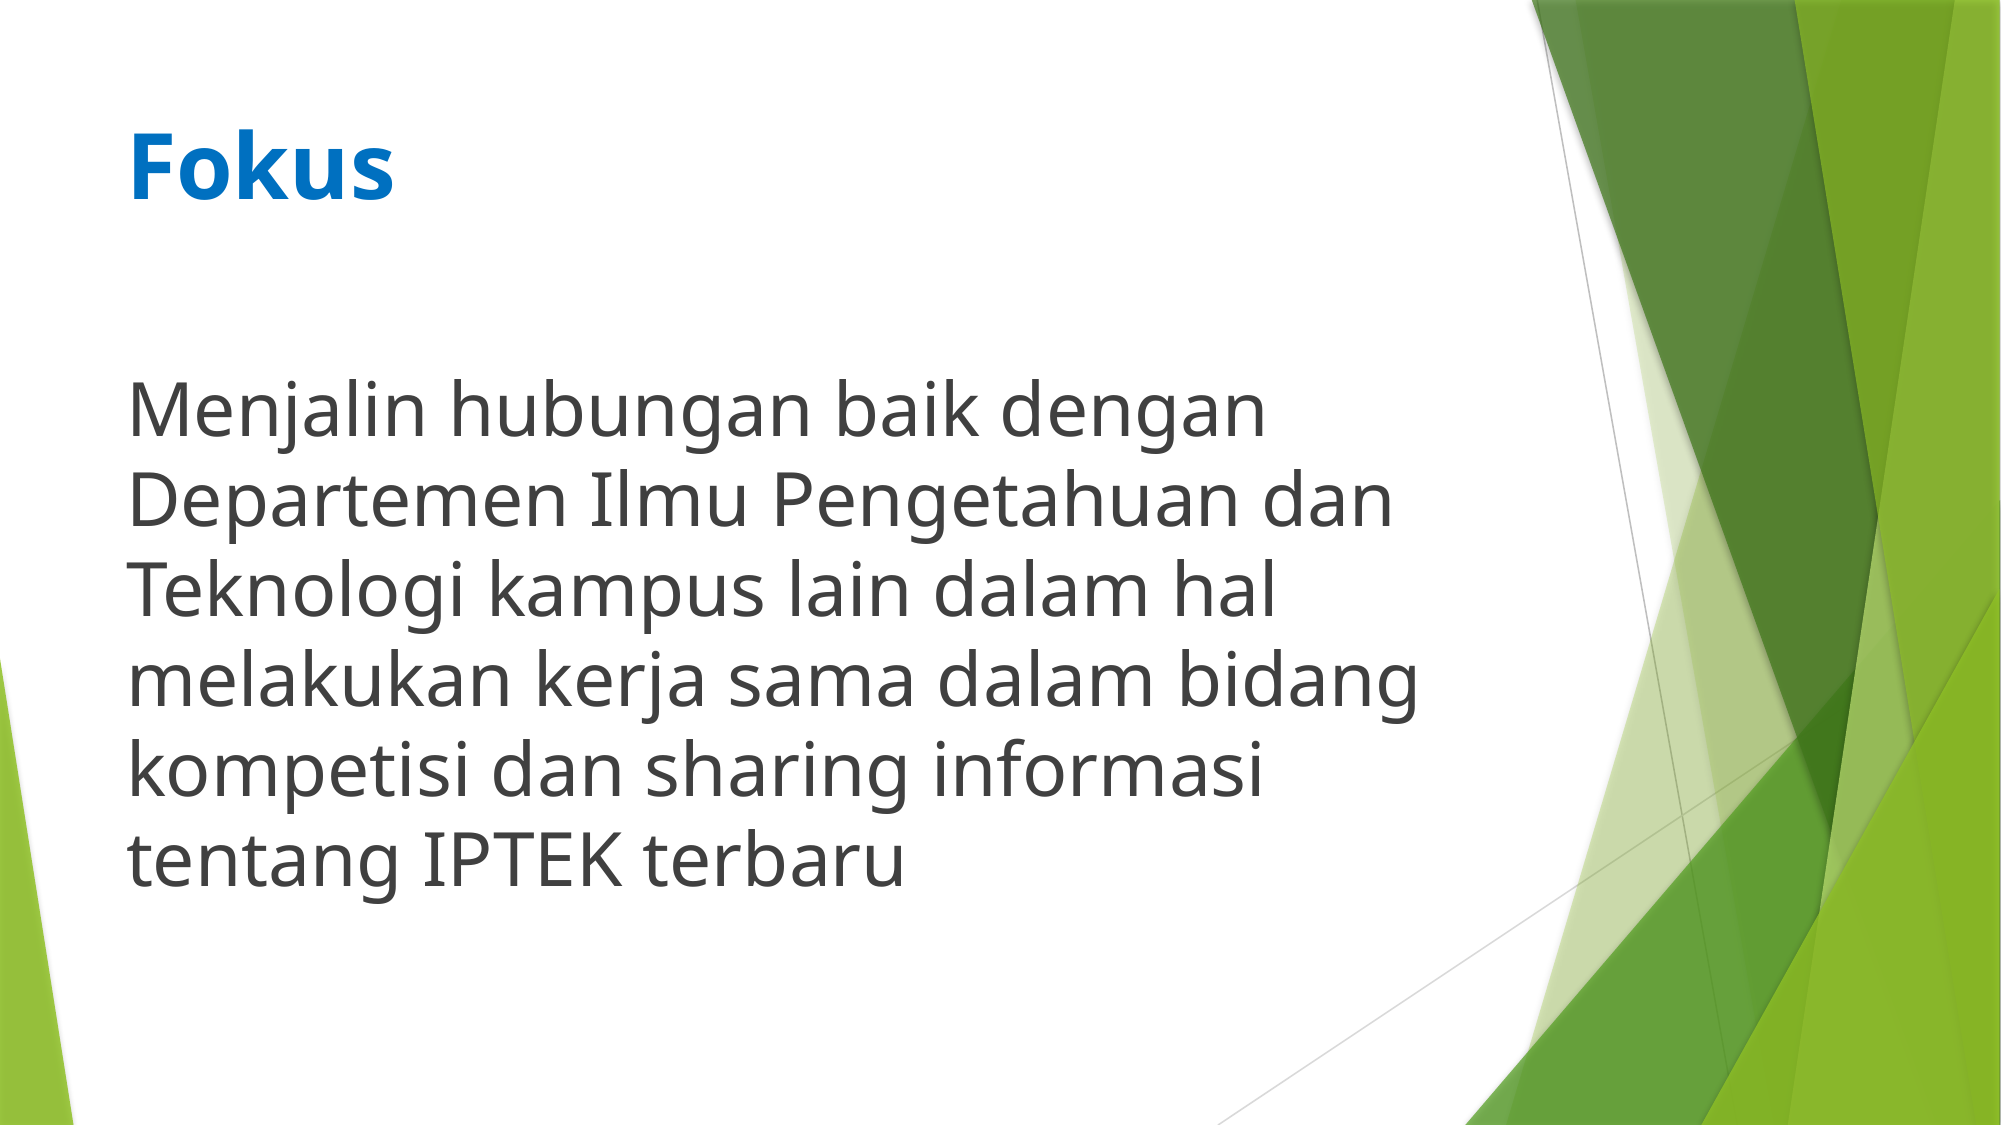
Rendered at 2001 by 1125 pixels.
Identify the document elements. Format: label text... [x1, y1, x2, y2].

list Menjalin hubungan baik dengan Departemen Ilmu Pengetahuan dan Teknologi kampus lain dalam hal melakukan kerja sama dalam bidang kompetisi dan sharing informasi tentang IPTEK terbaru [111, 354, 1522, 992]
title Fokus [111, 99, 1522, 317]
